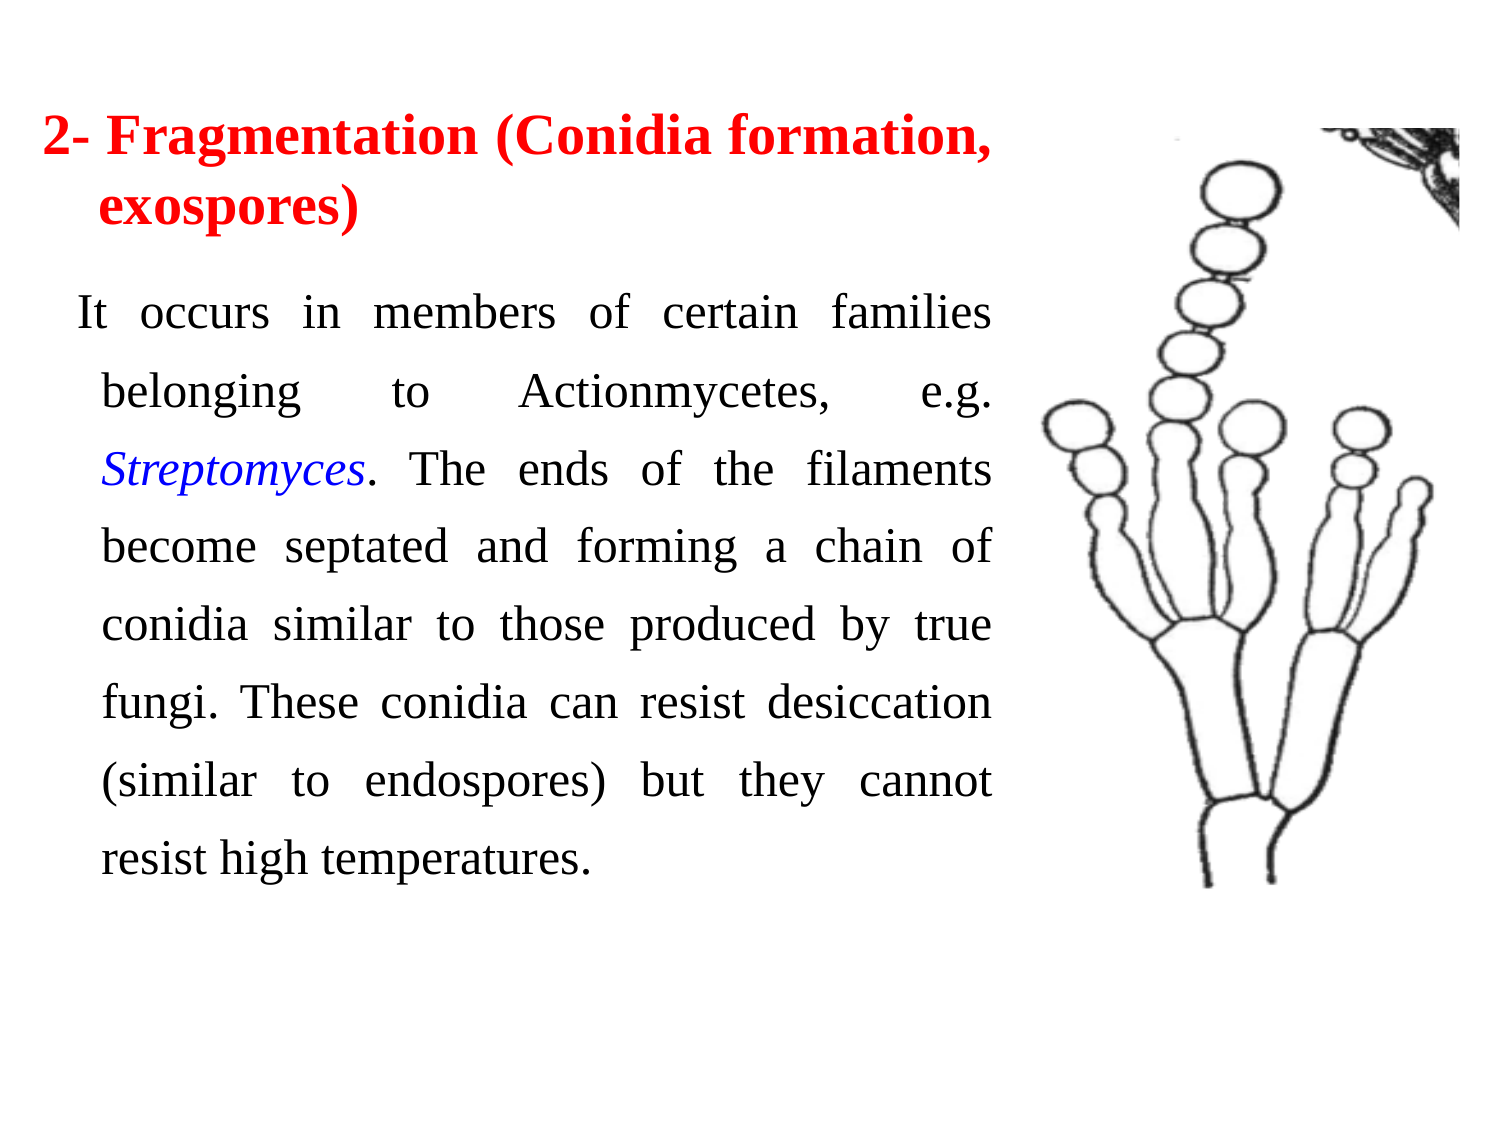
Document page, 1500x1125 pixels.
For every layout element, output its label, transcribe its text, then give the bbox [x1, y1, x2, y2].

text_box 2- Fragmentation (Conidia formation, exospores) It occurs in members of certain families belonging to Actionmycetes, e.g. Streptomyces. The ends of the filaments become septated and forming a chain of conidia similar to those produced by true fungi. These conidia can resist desiccation (similar to endospores) but they cannot resist high temperatures. [27, 88, 1008, 973]
picture [1037, 128, 1460, 938]
